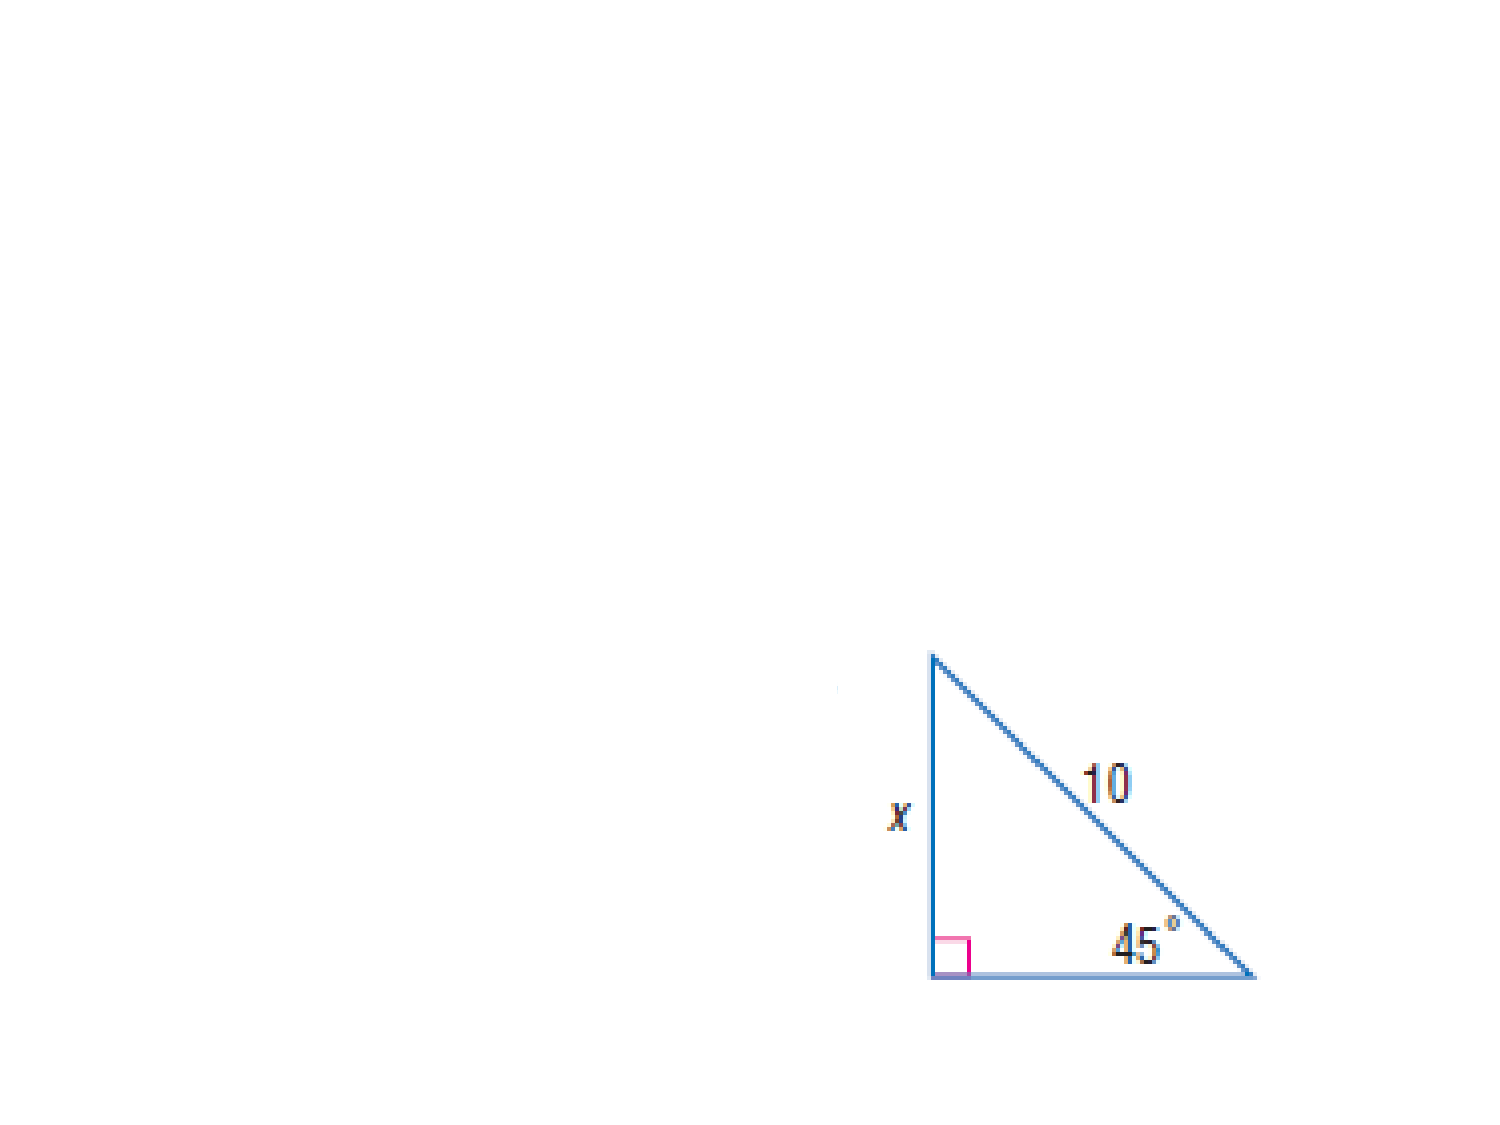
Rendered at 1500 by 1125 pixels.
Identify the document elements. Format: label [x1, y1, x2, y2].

list [837, 562, 1338, 988]
